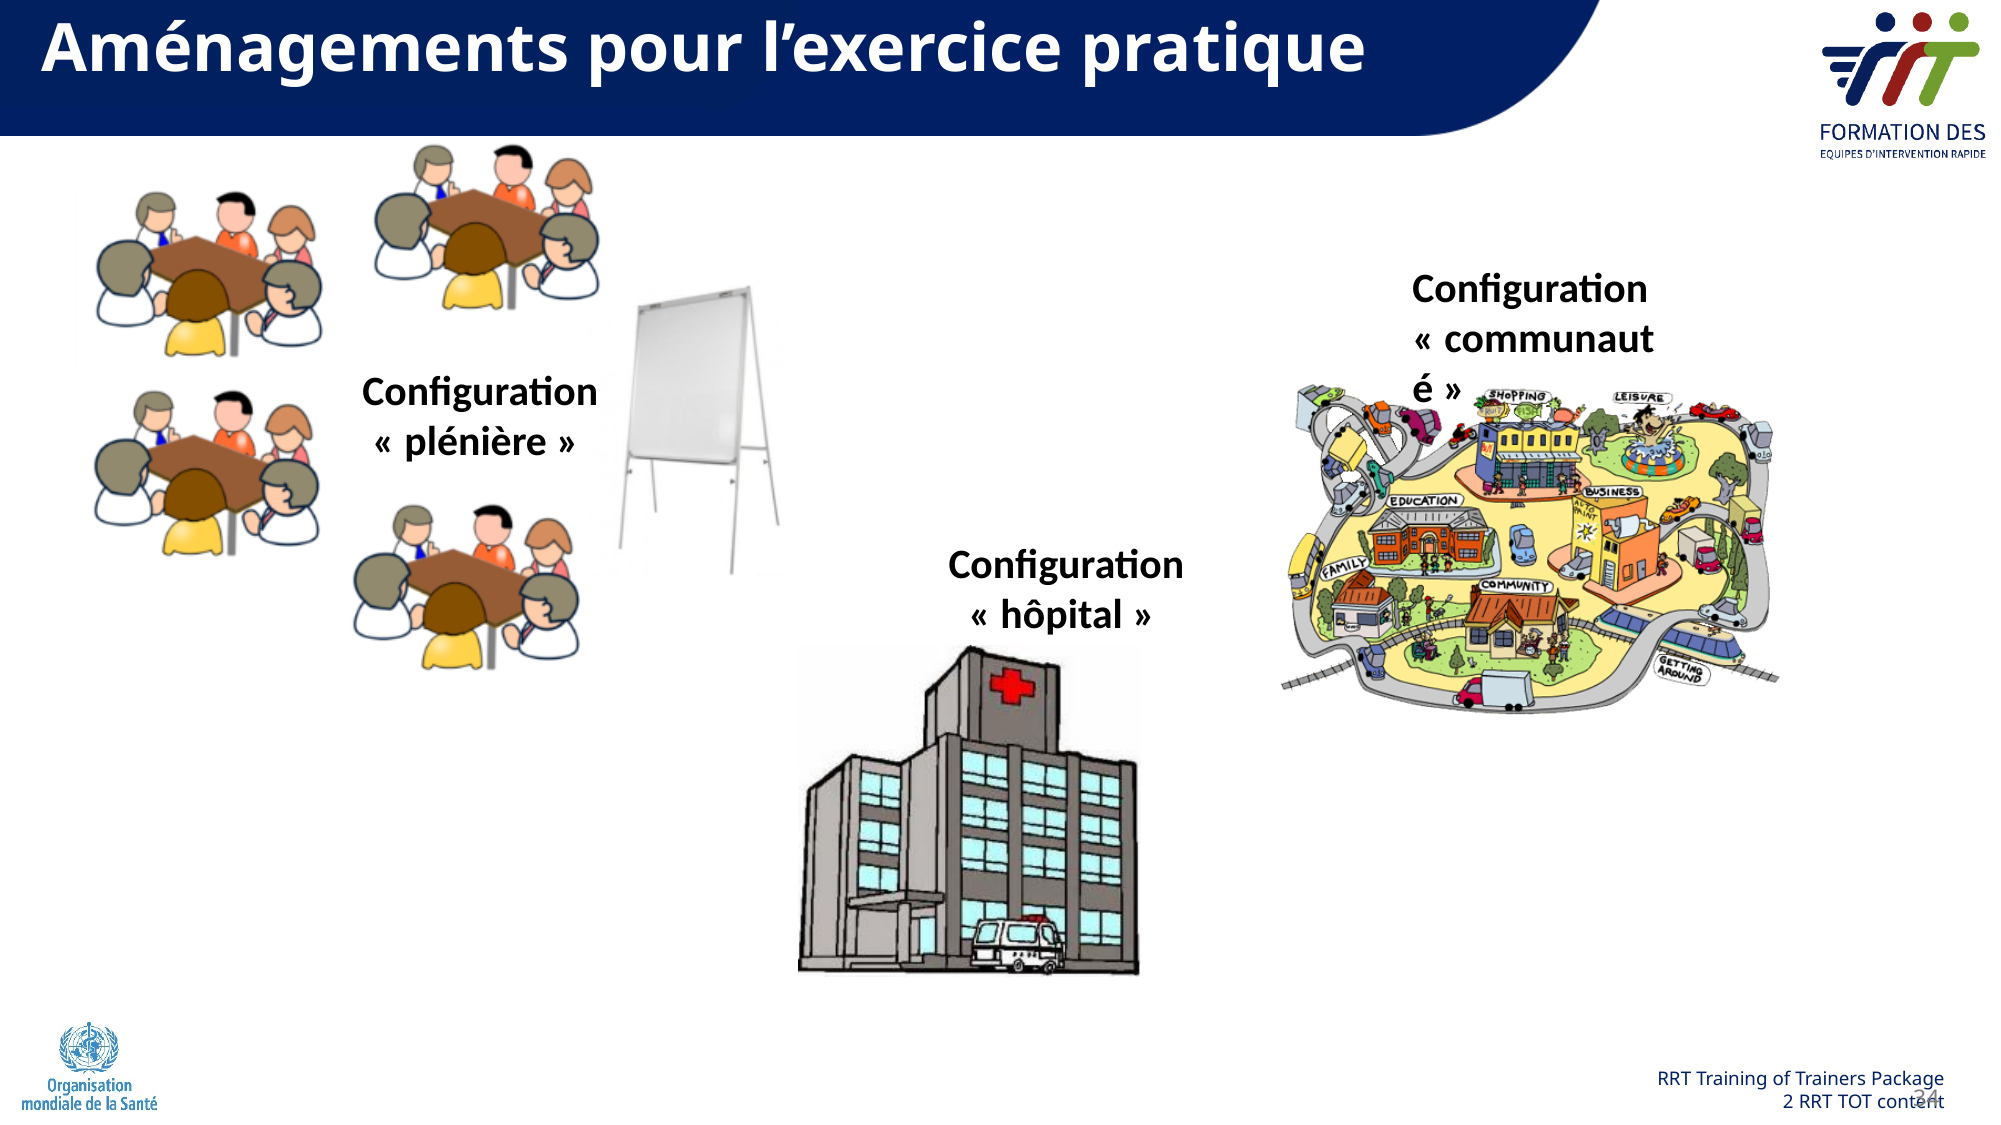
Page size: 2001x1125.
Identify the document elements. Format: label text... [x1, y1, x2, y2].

picture [797, 645, 1141, 978]
picture [75, 185, 331, 374]
picture [332, 138, 784, 686]
picture [73, 383, 329, 572]
text_box Configuration « hôpital » [922, 529, 1211, 645]
picture [1280, 383, 1780, 715]
picture [1820, 11, 1986, 160]
text_box Configuration « communauté » [1404, 253, 1665, 383]
picture [0, 0, 1623, 136]
text_box Configuration « plénière » [311, 356, 585, 472]
picture [20, 1020, 158, 1111]
title Aménagements pour l’exercice pratique [799, 0, 1481, 104]
